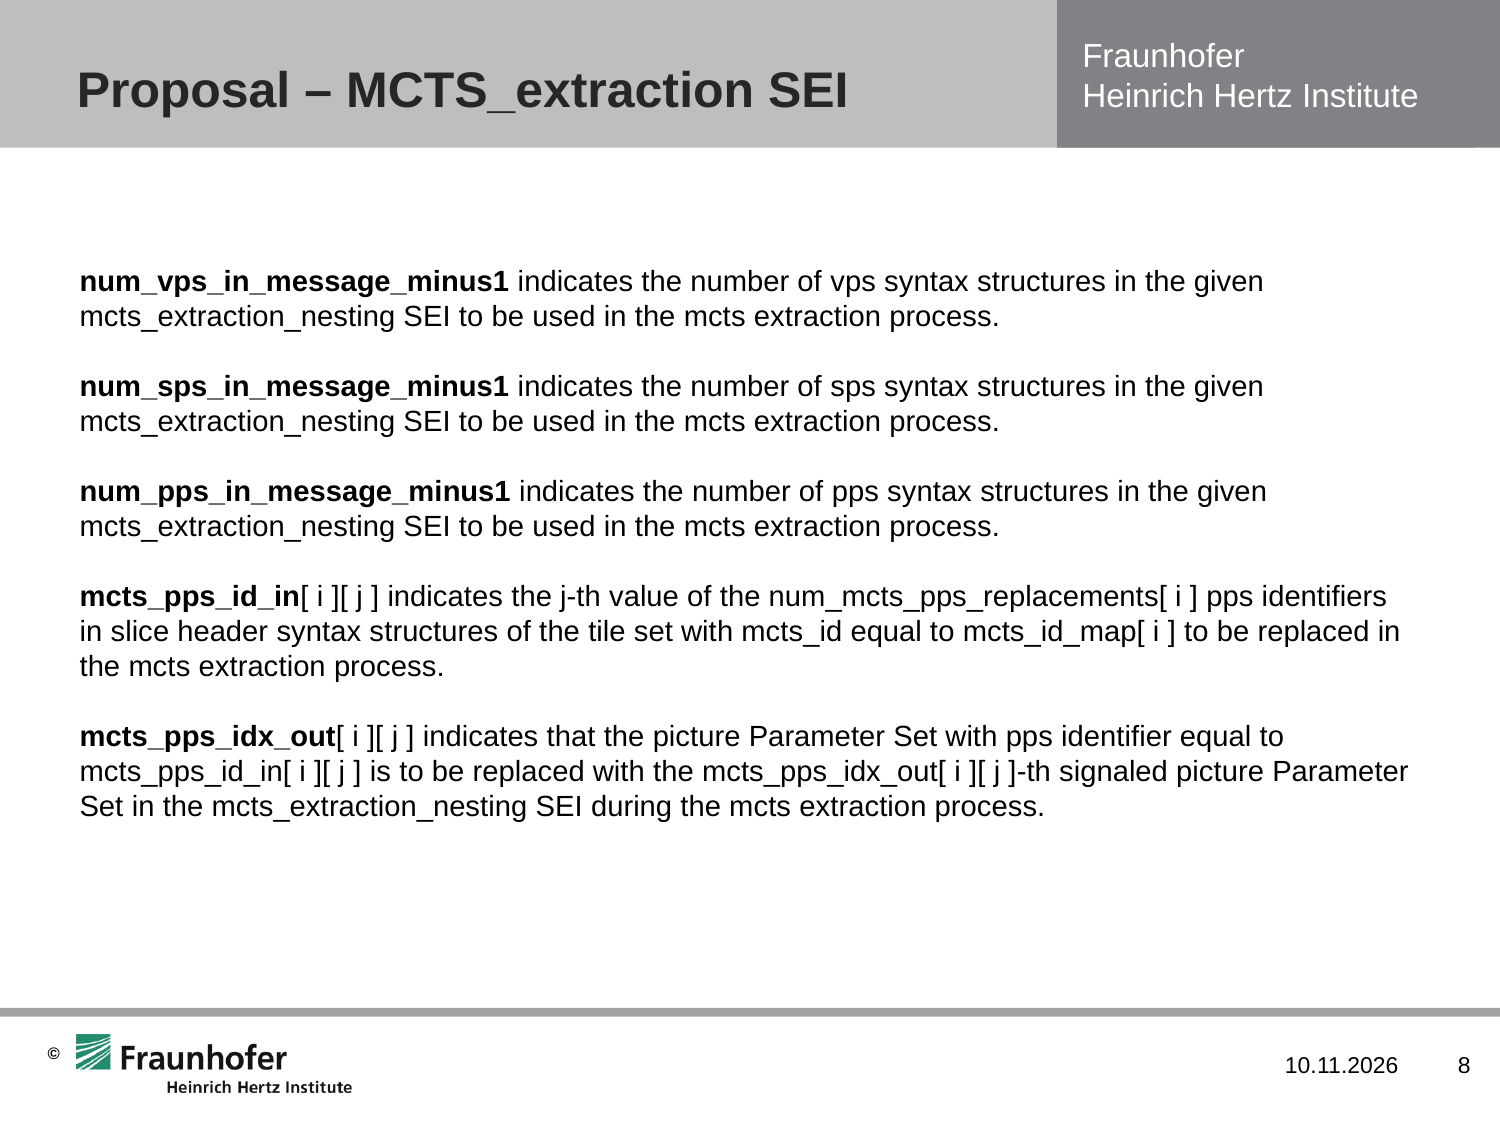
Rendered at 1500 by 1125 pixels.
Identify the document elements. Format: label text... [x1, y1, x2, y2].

slide_number 8 [1394, 1034, 1471, 1094]
title Proposal – MCTS_extraction SEI [76, 58, 1022, 118]
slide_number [1019, 1034, 1394, 1094]
text_box num_vps_in_message_minus1 indicates the number of vps syntax structures in the given mcts_extraction_nesting SEI to be used in the mcts extraction process. num_sps_in_message_minus1 indicates the number of sps syntax structures in the given mcts_extraction_nesting SEI to be used in the mcts extraction process. num_pps_in_message_minus1 indicates the number of pps syntax structures in the given mcts_extraction_nesting SEI to be used in the mcts extraction process. mcts_pps_id_in[ i ][ j ] indicates the j-th value of the num_mcts_pps_replacements[ i ] pps identifiers in slice header syntax structures of the tile set with mcts_id equal to mcts_id_map[ i ] to be replaced in the mcts extraction process. mcts_pps_idx_out[ i ][ j ] indicates that the picture Parameter Set with pps identifier equal to mcts_pps_id_in[ i ][ j ] is to be replaced with the mcts_pps_idx_out[ i ][ j ]-th signaled picture Parameter Set in the mcts_extraction_nesting SEI during the mcts extraction process. [64, 255, 1433, 830]
picture [76, 1034, 352, 1093]
